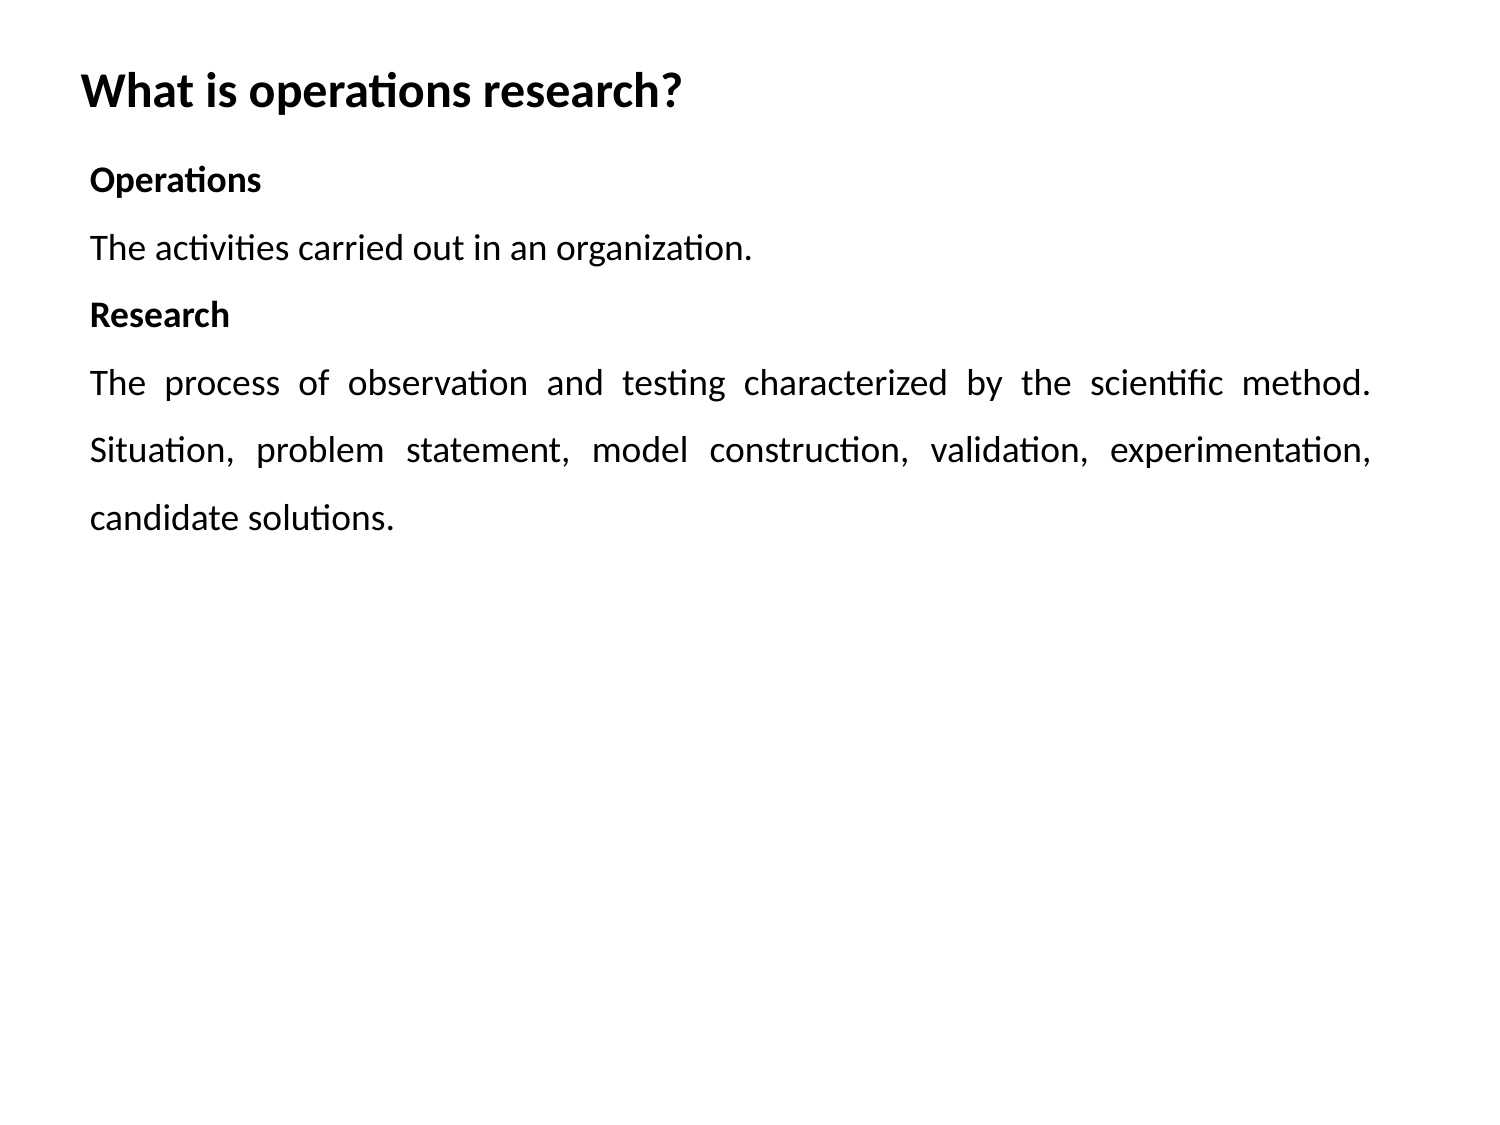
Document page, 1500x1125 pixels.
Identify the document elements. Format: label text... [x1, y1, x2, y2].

text_box What is operations research? [65, 49, 699, 125]
text_box Operations The activities carried out in an organization. Research The process of observation and testing characterized by the scientific method. Situation, problem statement, model construction, validation, experimentation, candidate solutions. [75, 125, 1388, 613]
